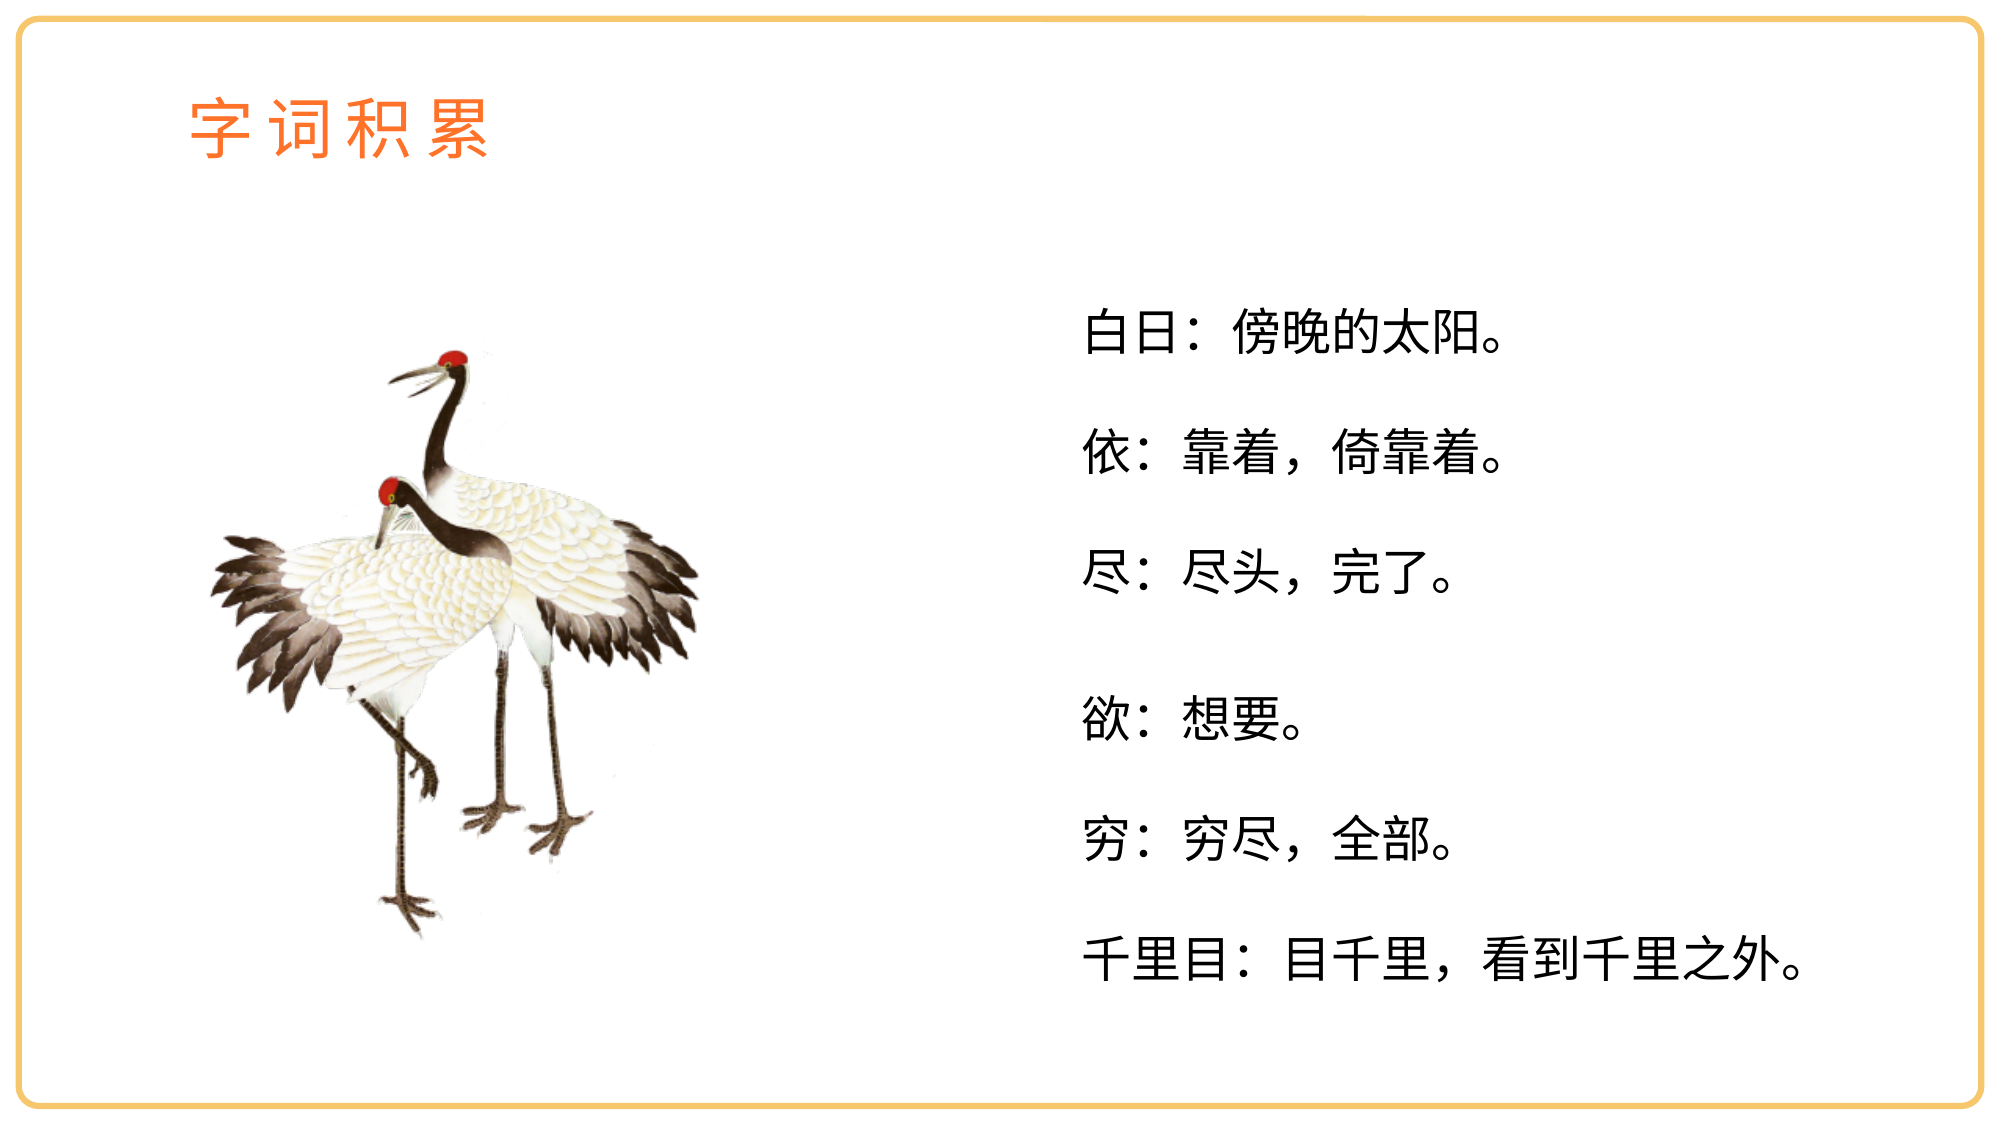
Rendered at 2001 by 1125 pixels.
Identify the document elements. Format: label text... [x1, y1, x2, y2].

text_box 字词积累 [187, 87, 493, 168]
text_box 白日：傍晚的太阳。 依：靠着，倚靠着。 尽：尽头，完了。 [1066, 232, 1567, 608]
text_box 欲：想要。 穷：穷尽，全部。 千里目：目千里，看到千里之外。 [1066, 620, 1832, 996]
picture [208, 323, 703, 941]
